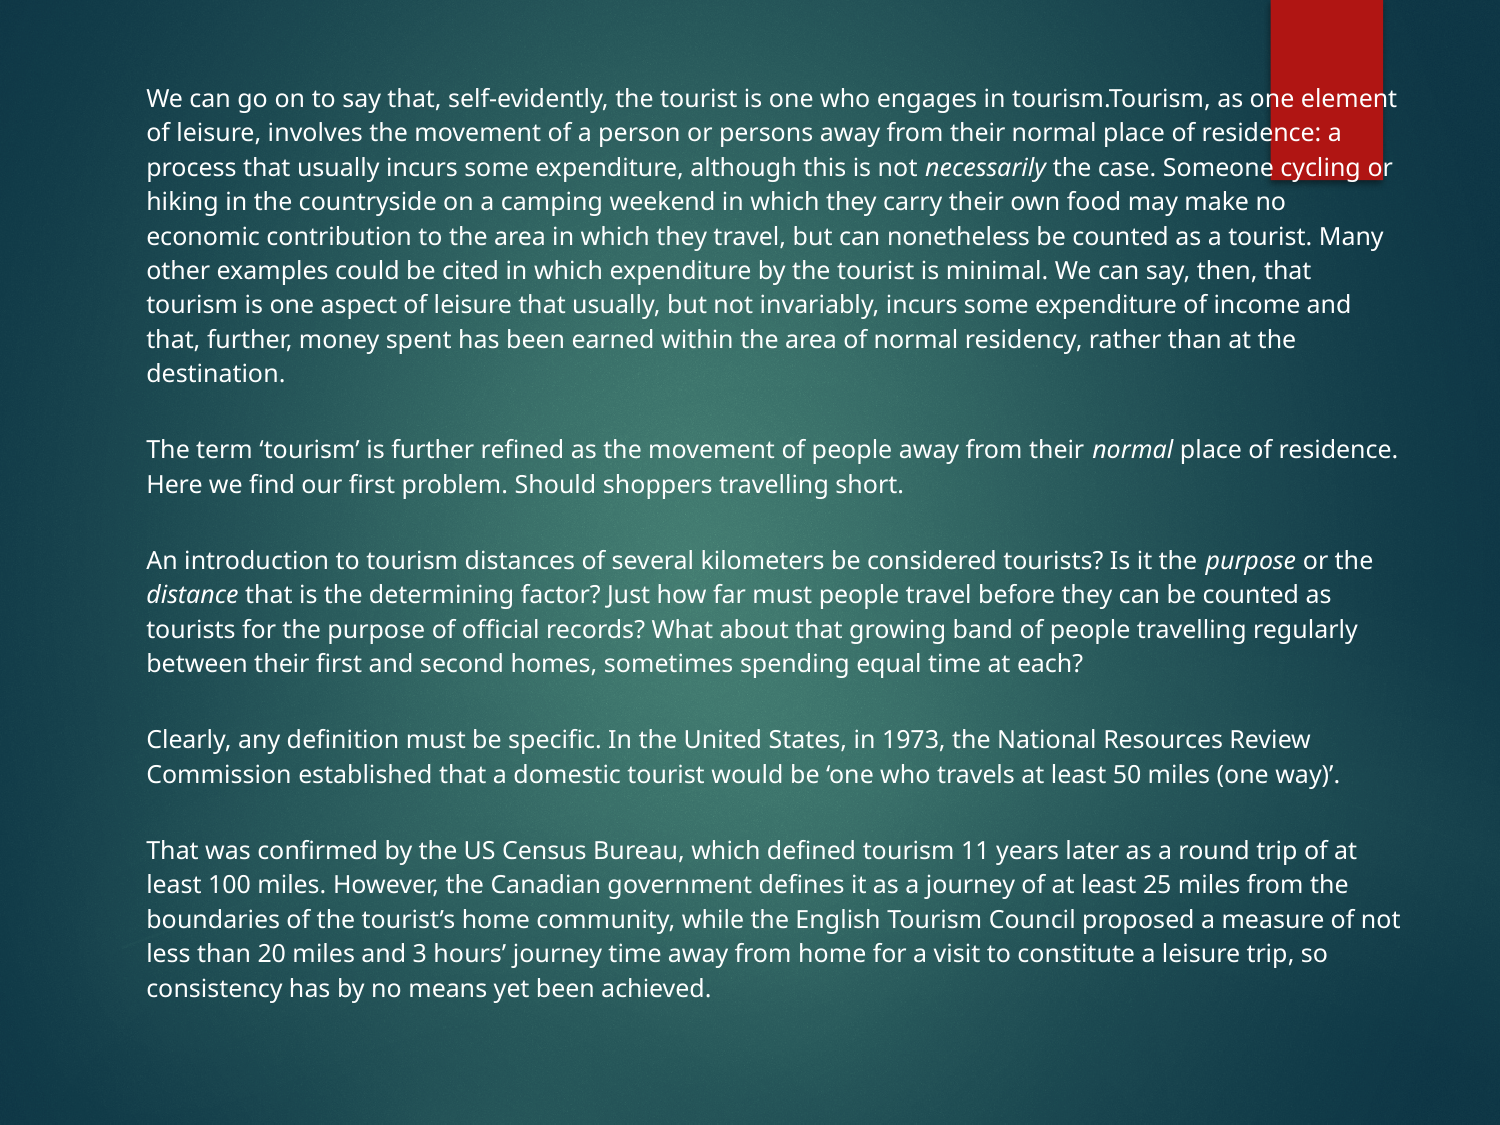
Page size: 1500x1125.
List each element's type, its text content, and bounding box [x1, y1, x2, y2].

list We can go on to say that, self-evidently, the tourist is one who engages in tourism.Tourism, as one element of leisure, involves the movement of a person or persons away from their normal place of residence: a process that usually incurs some expenditure, although this is not necessarily the case. Someone cycling or hiking in the countryside on a camping weekend in which they carry their own food may make no economic contribution to the area in which they travel, but can nonetheless be counted as a tourist. Many other examples could be cited in which expenditure by the tourist is minimal. We can say, then, that tourism is one aspect of leisure that usually, but not invariably, incurs some expenditure of income and that, further, money spent has been earned within the area of normal residency, rather than at the destination. The term ‘tourism’ is further refined as the movement of people away from their normal place of residence. Here we find our first problem. Should shoppers travelling short. An introduction to tourism distances of several kilometers be considered tourists? Is it the purpose or the distance that is the determining factor? Just how far must people travel before they can be counted as tourists for the purpose of official records? What about that growing band of people travelling regularly between their first and second homes, sometimes spending equal time at each? Clearly, any definition must be specific. In the United States, in 1973, the National Resources Review Commission established that a domestic tourist would be ‘one who travels at least 50 miles (one way)’. That was confirmed by the US Census Bureau, which defined tourism 11 years later as a round trip of at least 100 miles. However, the Canadian government defines it as a journey of at least 25 miles from the boundaries of the tourist’s home community, while the English Tourism Council proposed a measure of not less than 20 miles and 3 hours’ journey time away from home for a visit to constitute a leisure trip, so consistency has by no means yet been achieved. [75, 70, 1418, 1043]
